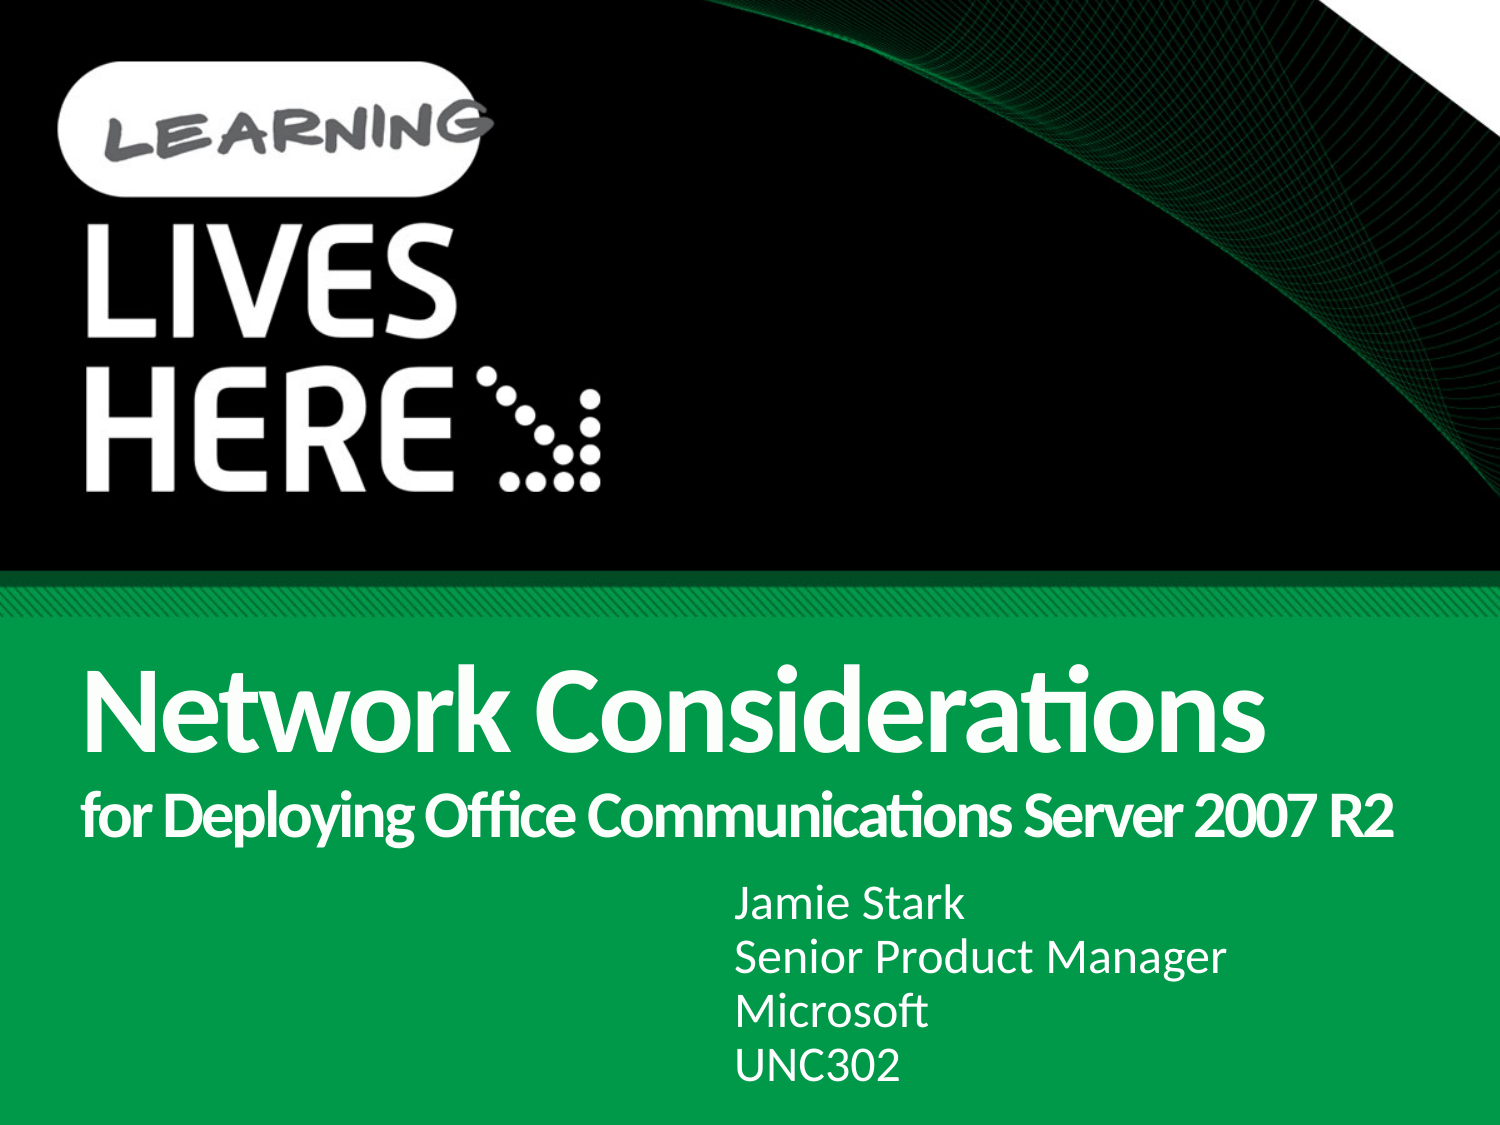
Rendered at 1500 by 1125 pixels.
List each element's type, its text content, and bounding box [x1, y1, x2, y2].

subtitle Jamie Stark Senior Product Manager Microsoft UNC302 [734, 876, 1360, 952]
title Network Considerations for Deploying Office Communications Server 2007 R2 [80, 644, 1484, 864]
picture [0, 0, 1500, 1125]
